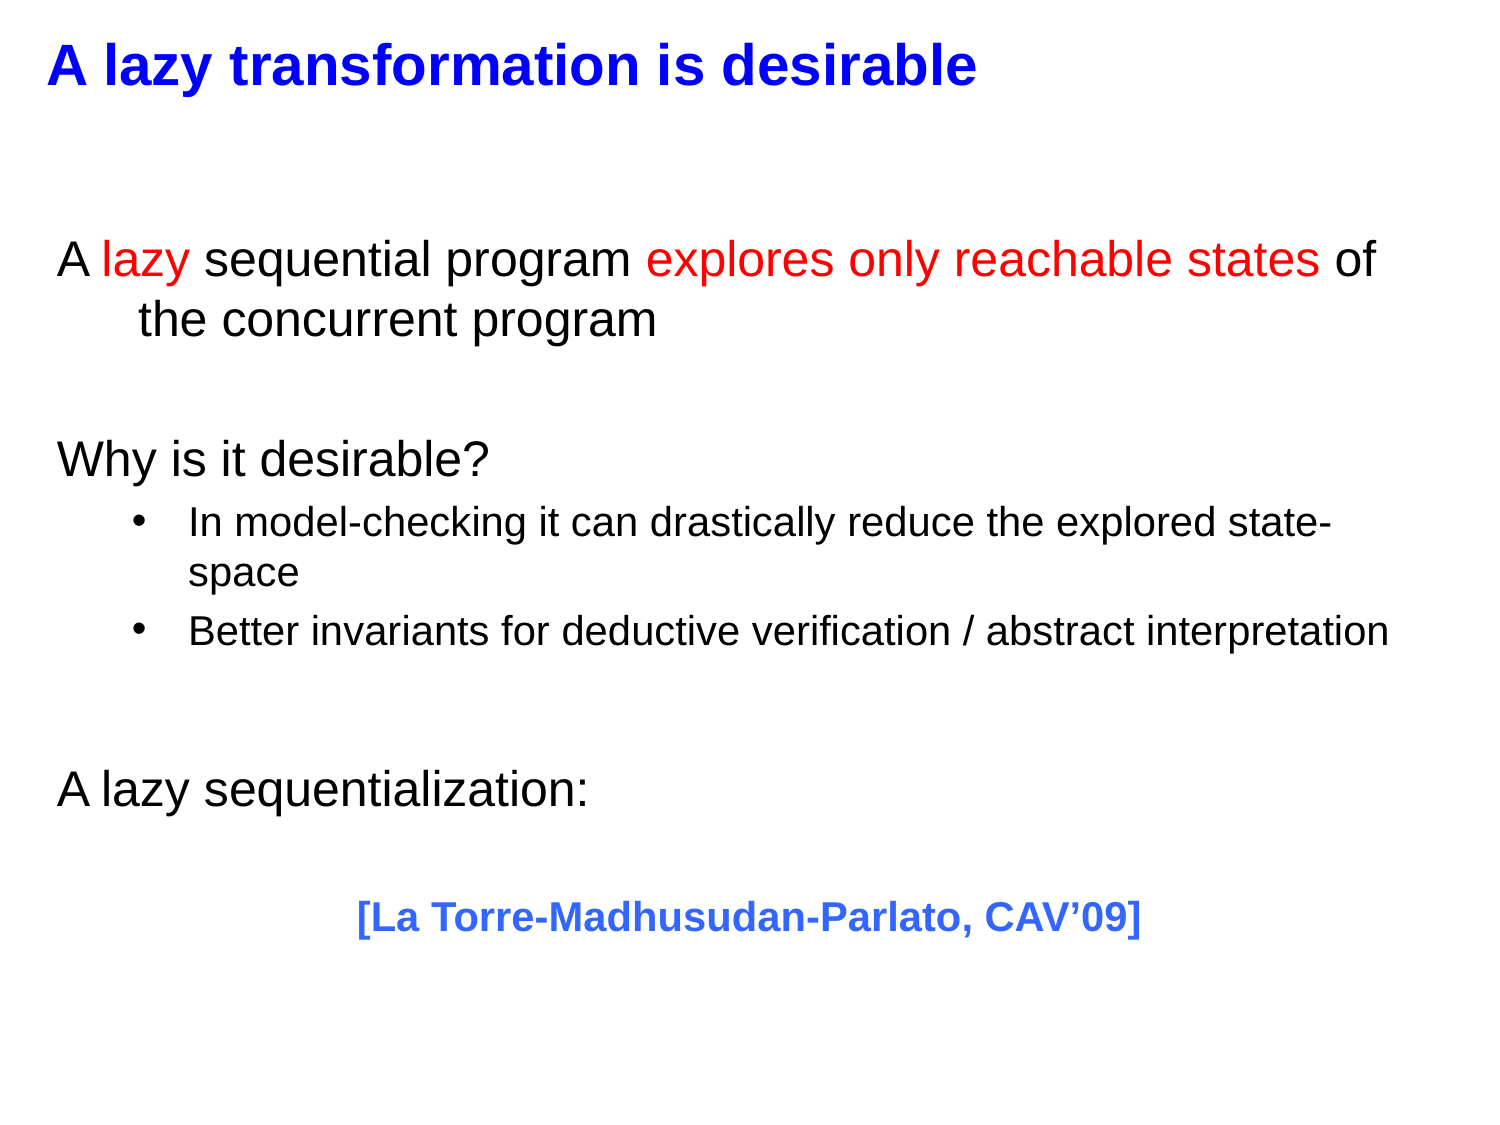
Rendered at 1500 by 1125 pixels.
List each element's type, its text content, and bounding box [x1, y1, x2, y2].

text_box A lazy sequential program explores only reachable states of the concurrent program Why is it desirable? In model-checking it can drastically reduce the explored state-space Better invariants for deductive verification / abstract interpretation A lazy sequentialization: [La Torre-Madhusudan-Parlato, CAV’09] [42, 164, 1413, 1013]
title A lazy transformation is desirable [0, 0, 1500, 126]
